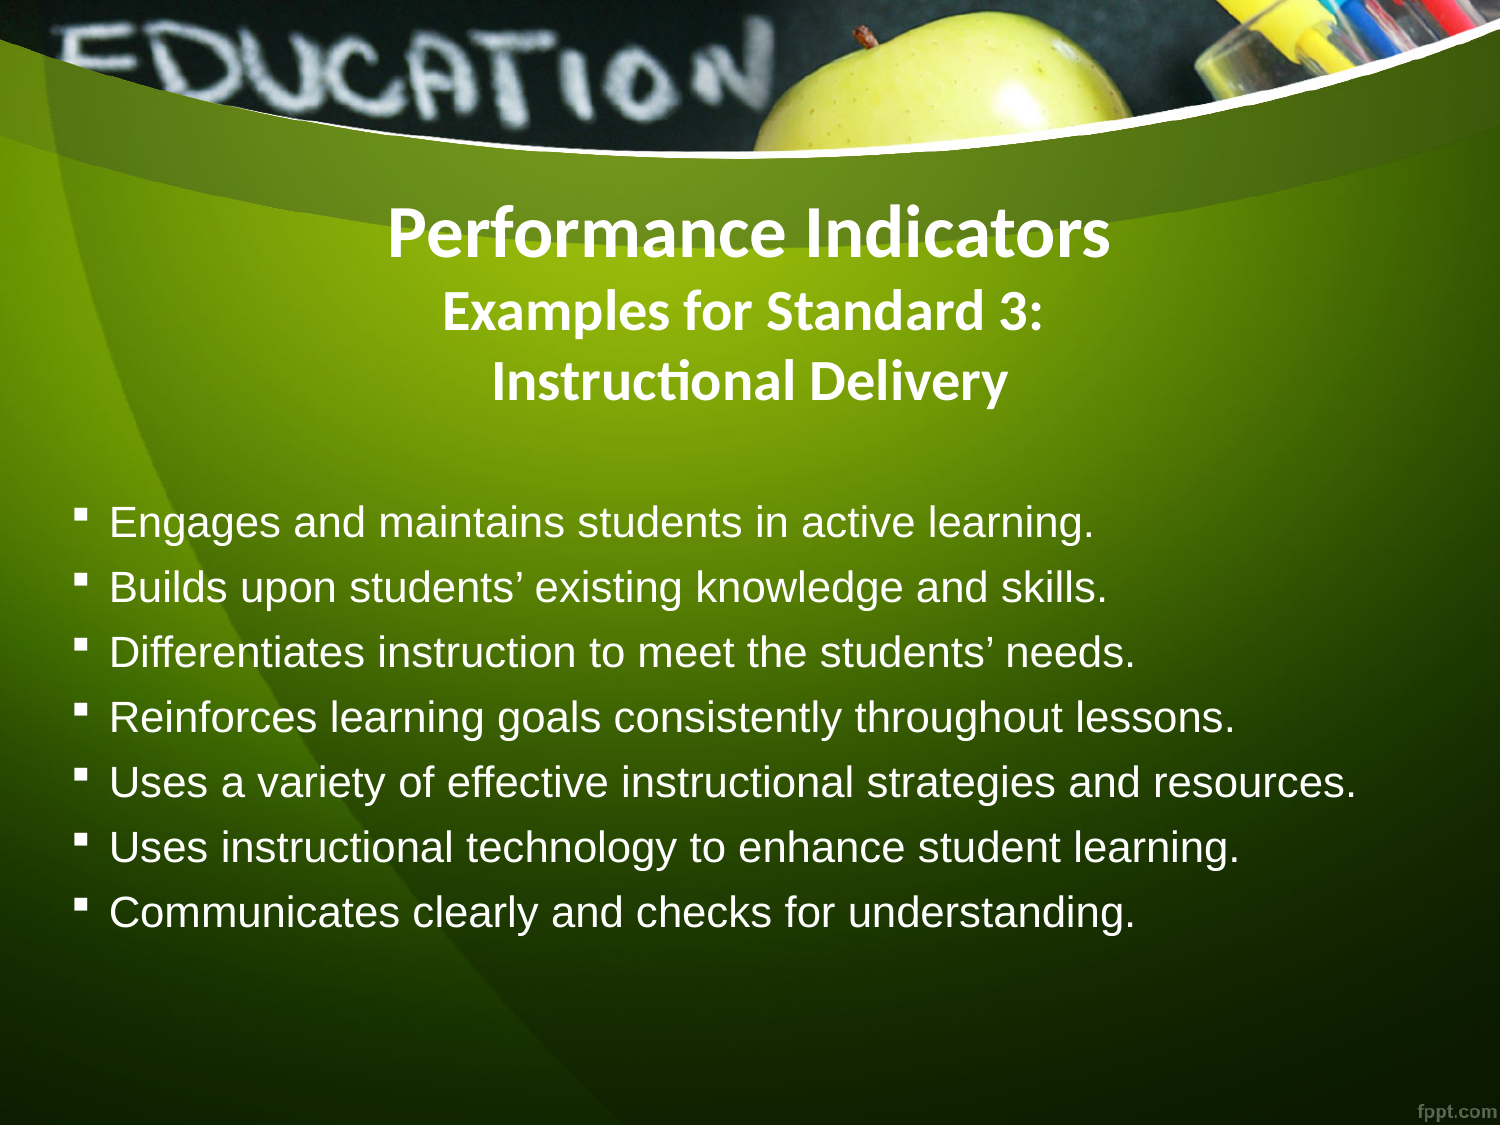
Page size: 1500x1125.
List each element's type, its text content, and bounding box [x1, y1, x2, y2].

picture [0, 0, 1500, 1125]
text_box Performance Indicators Examples for Standard 3: Instructional Delivery [24, 174, 1475, 363]
text_box Engages and maintains students in active learning. Builds upon students’ existing knowledge and skills. Differentiates instruction to meet the students’ needs. Reinforces learning goals consistently throughout lessons. Uses a variety of effective instructional strategies and resources. Uses instructional technology to enhance student learning. Communicates clearly and checks for understanding. [0, 375, 1453, 1125]
